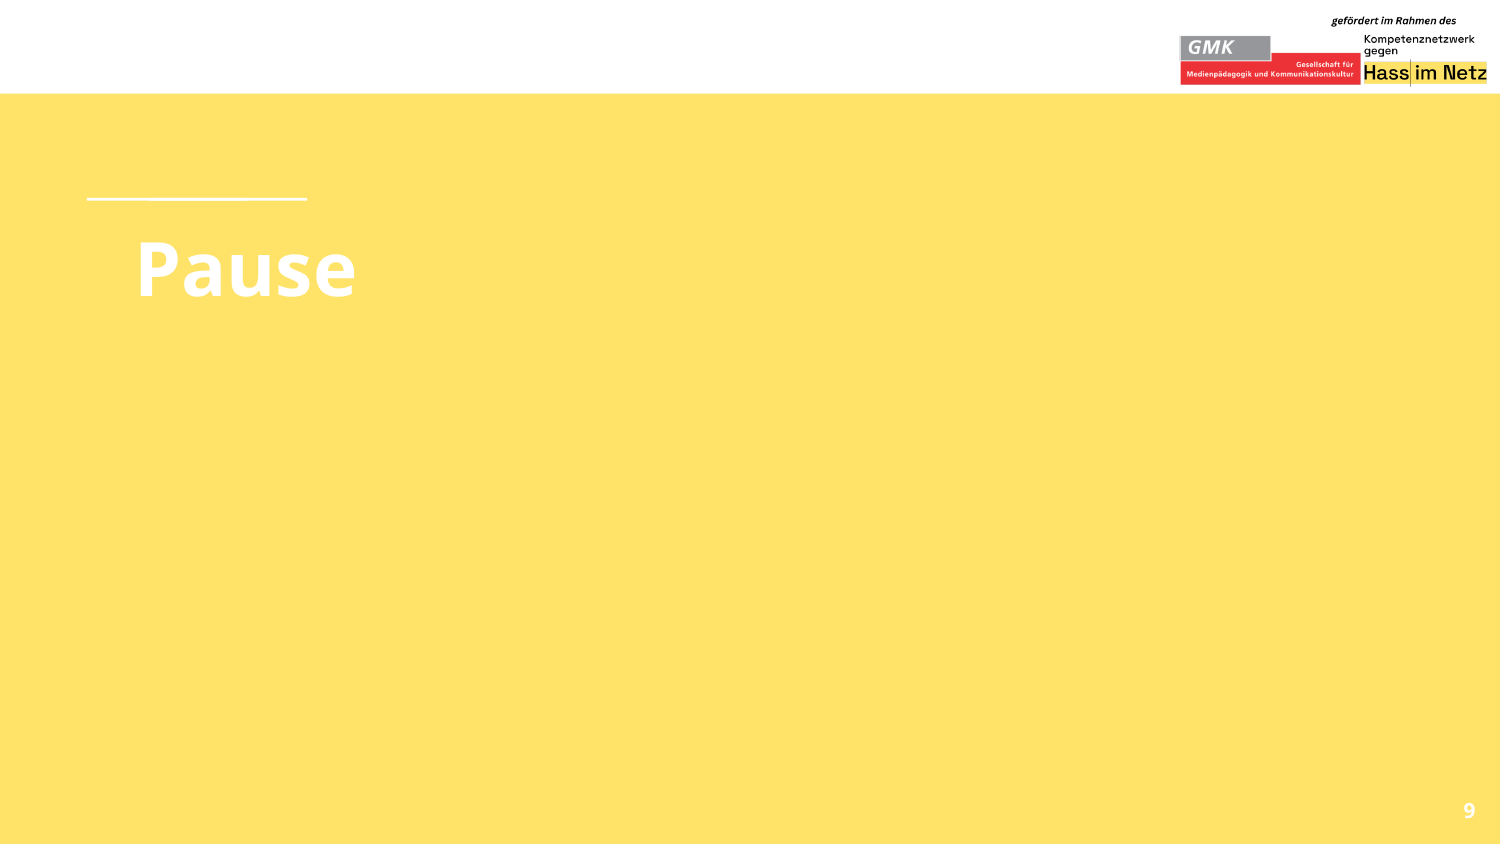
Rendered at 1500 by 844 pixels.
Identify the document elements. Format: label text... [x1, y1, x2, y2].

text_box 9 [1400, 779, 1491, 844]
picture [1177, 0, 1491, 94]
title Pause [119, 216, 1381, 466]
